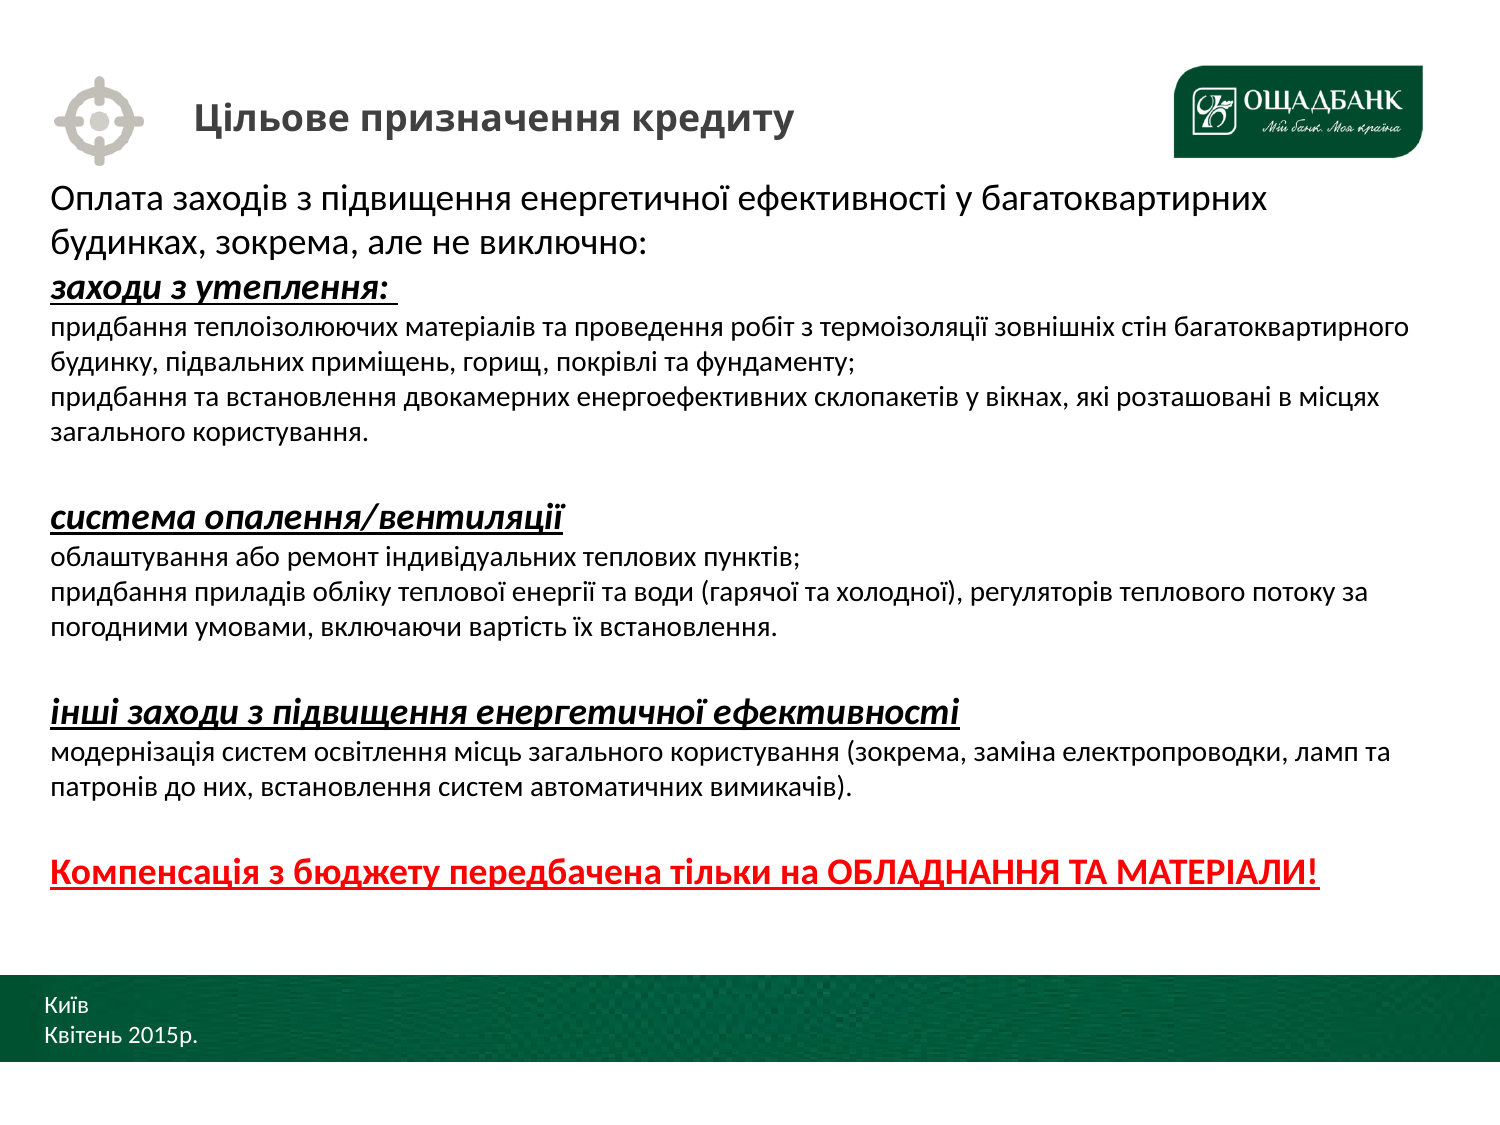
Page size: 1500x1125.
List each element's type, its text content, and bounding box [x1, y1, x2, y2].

picture [54, 76, 144, 166]
text_box Цільове призначення кредиту [178, 86, 810, 147]
picture [0, 975, 1500, 1062]
text_box Оплата заходів з підвищення енергетичної ефективності у багатоквартирних будинках, зокрема, але не виключно: заходи з утеплення: придбання теплоізолюючих матеріалів та проведення робіт з термоізоляції зовнішніх стін багатоквартирного будинку, підвальних приміщень, горищ, покрівлі та фундаменту; придбання та встановлення двокамерних енергоефективних склопакетів у вікнах, які розташовані в місцях загального користування. система опалення/вентиляції облаштування або ремонт індивідуальних теплових пунктів; придбання приладів обліку теплової енергії та води (гарячої та холодної), регуляторів теплового потоку за погодними умовами, включаючи вартість їх встановлення. інші заходи з підвищення енергетичної ефективності модернізація систем освітлення місць загального користування (зокрема, заміна електропроводки, ламп та патронів до них, встановлення систем автоматичних вимикачів). Компенсація з бюджету передбачена тільки на ОБЛАДНАННЯ ТА МАТЕРІАЛИ! [35, 165, 1430, 945]
picture [1163, 51, 1430, 183]
